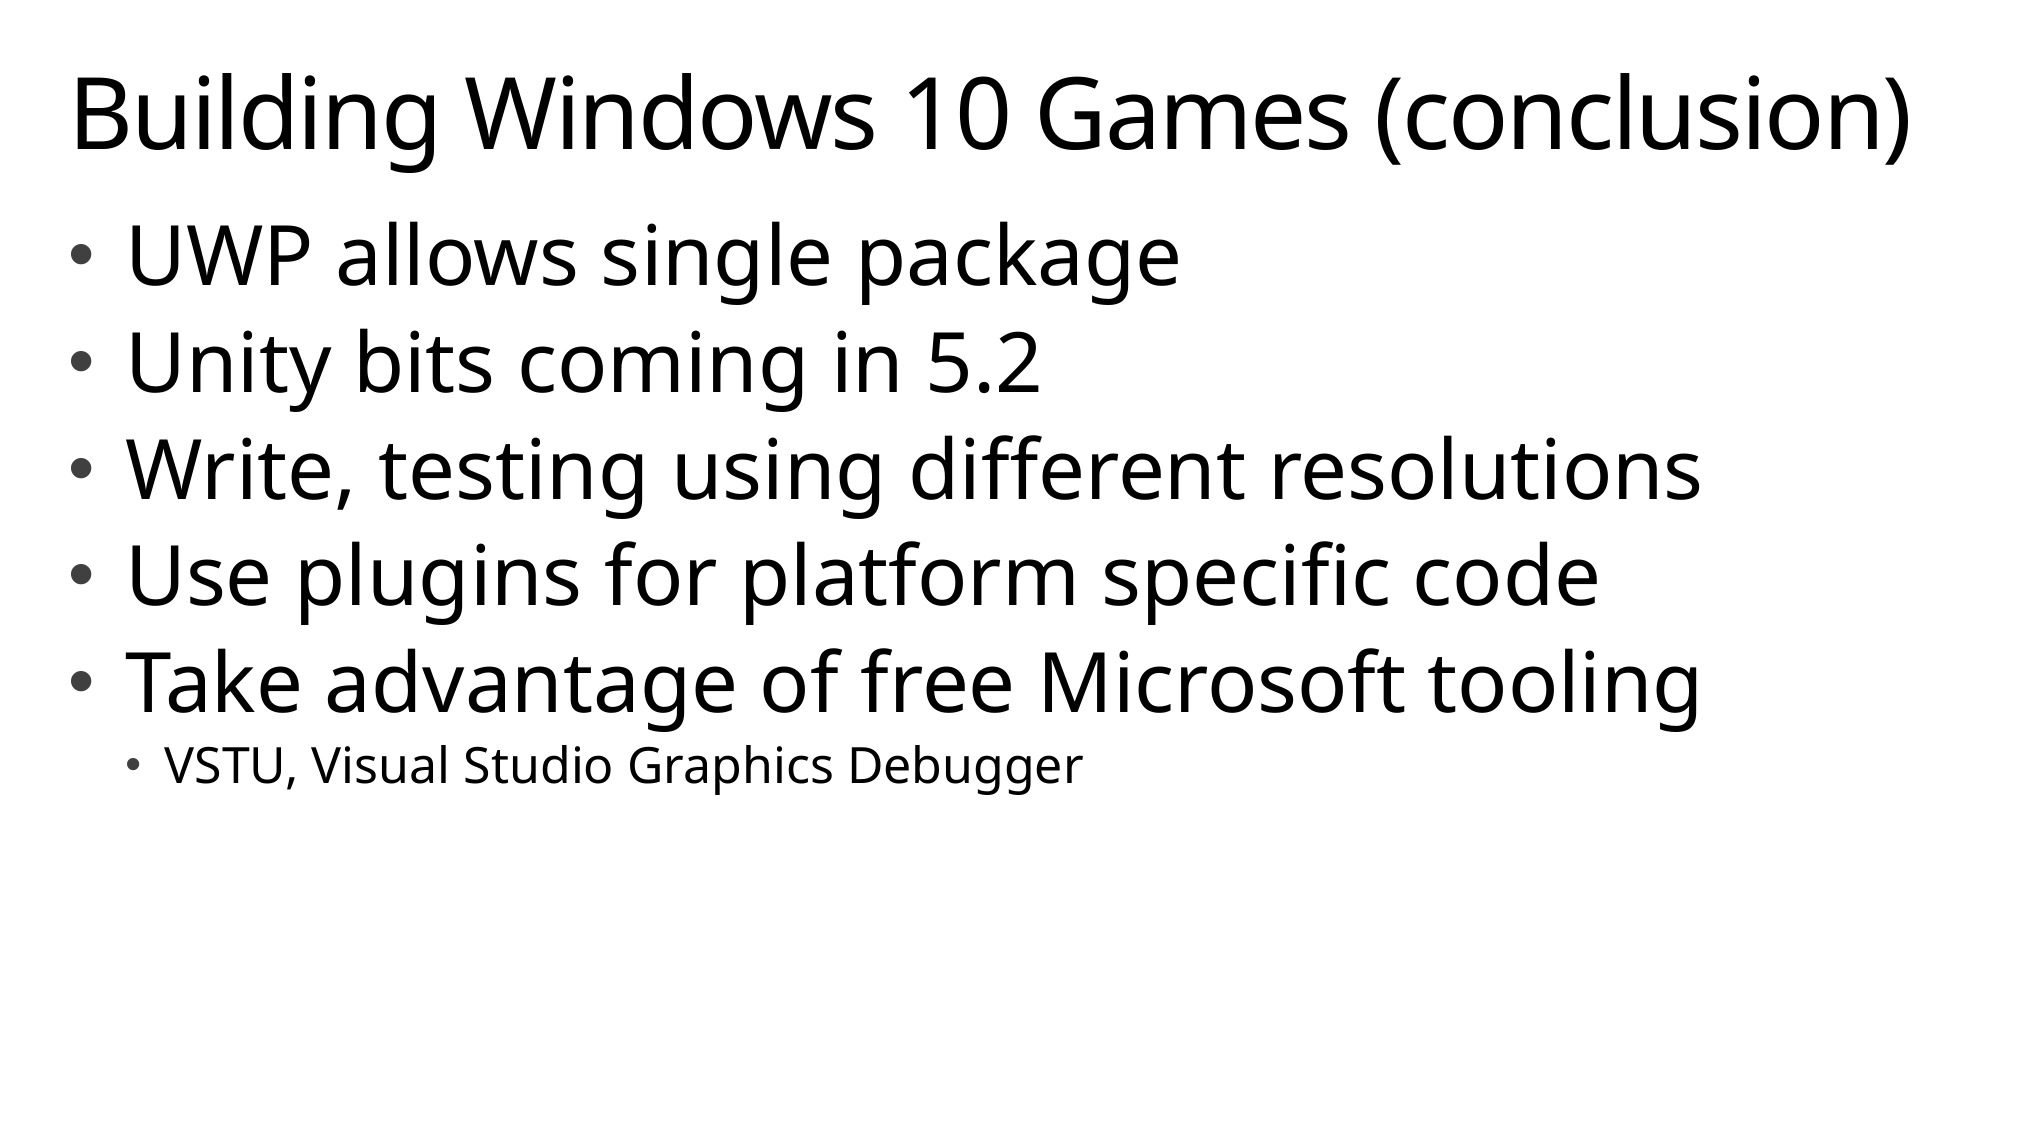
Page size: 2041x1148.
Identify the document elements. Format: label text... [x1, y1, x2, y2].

list UWP allows single package Unity bits coming in 5.2 Write, testing using different resolutions Use plugins for platform specific code Take advantage of free Microsoft tooling VSTU, Visual Studio Graphics Debugger [45, 199, 1996, 943]
title Building Windows 10 Games (conclusion) [45, 48, 1996, 199]
